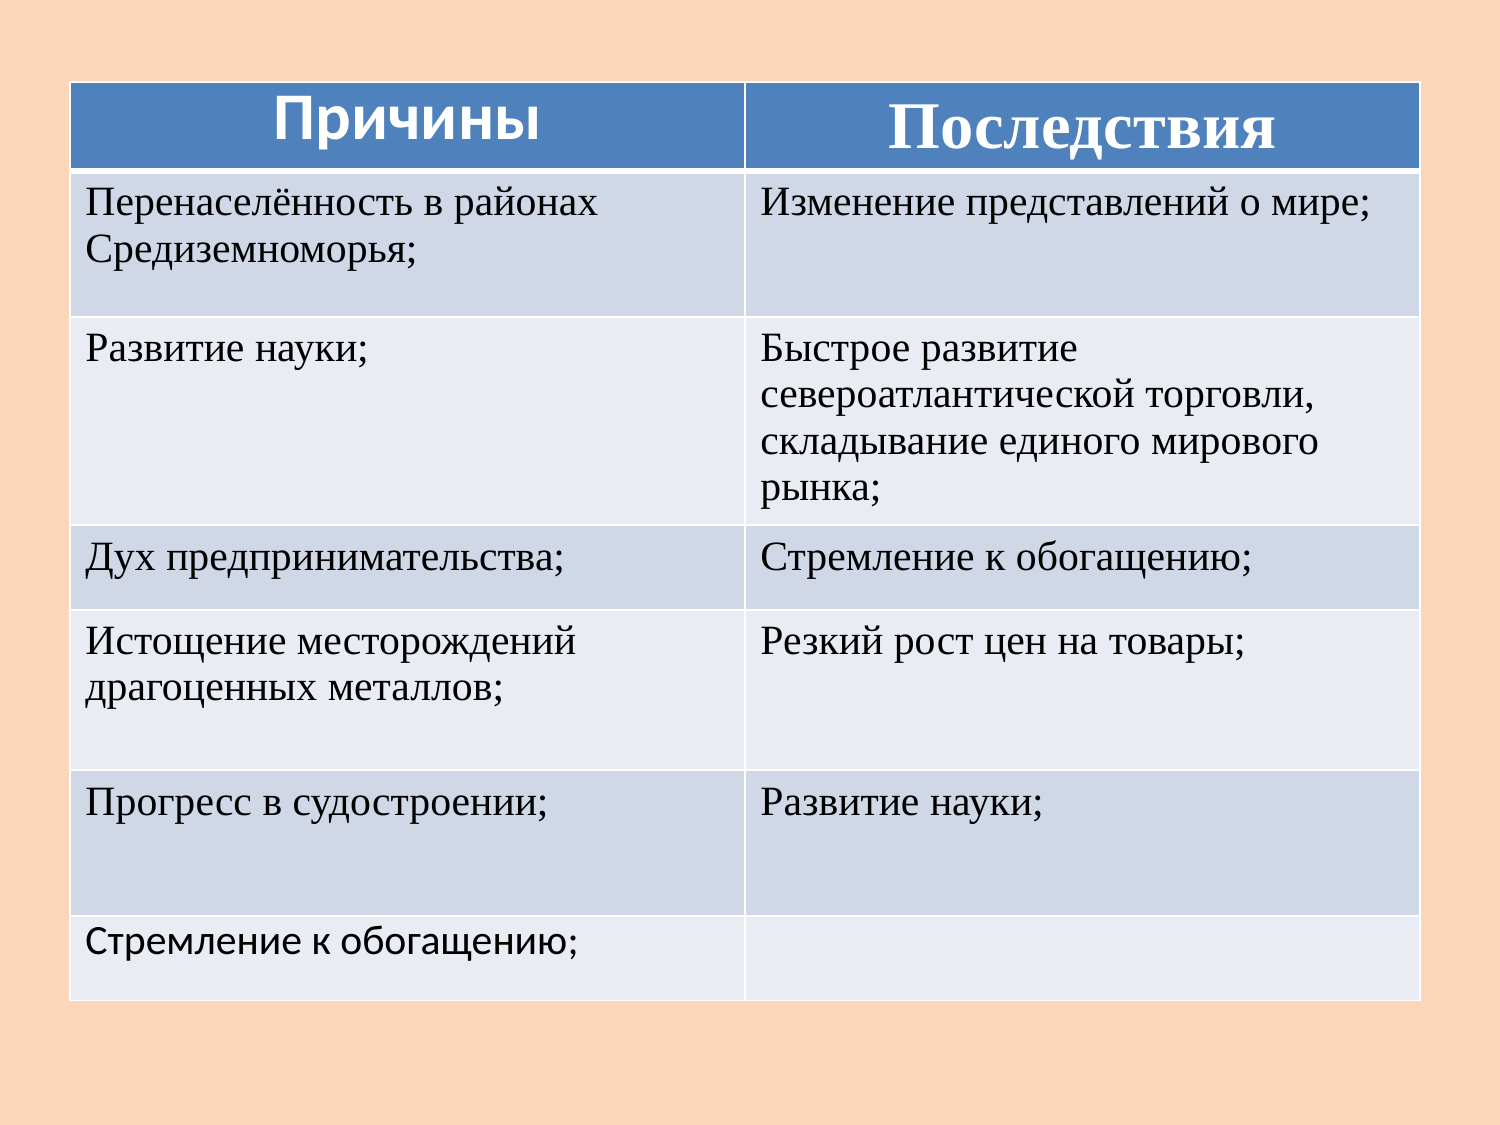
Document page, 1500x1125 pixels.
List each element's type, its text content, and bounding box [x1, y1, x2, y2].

table_cell Стремление к обогащению; [746, 526, 1419, 609]
table_cell Прогресс в судостроении; [71, 771, 744, 915]
table_cell Резкий рост цен на товары; [746, 611, 1419, 769]
table_cell Развитие науки; [746, 771, 1419, 915]
table_header Последствия [746, 83, 1419, 168]
table_header Причины [71, 83, 744, 168]
table_cell Истощение месторождений драгоценных металлов; [71, 611, 744, 769]
table_cell Дух предпринимательства; [71, 526, 744, 609]
table_cell Стремление к обогащению; [71, 917, 744, 1000]
table_cell Изменение представлений о мире; [746, 174, 1419, 316]
table_cell Развитие науки; [71, 318, 744, 524]
table_cell Быстрое развитие североатлантической торговли, складывание единого мирового рынка; [746, 318, 1419, 524]
table_cell [746, 917, 1419, 1000]
table_cell Перенаселённость в районах Средиземноморья; [71, 174, 744, 316]
